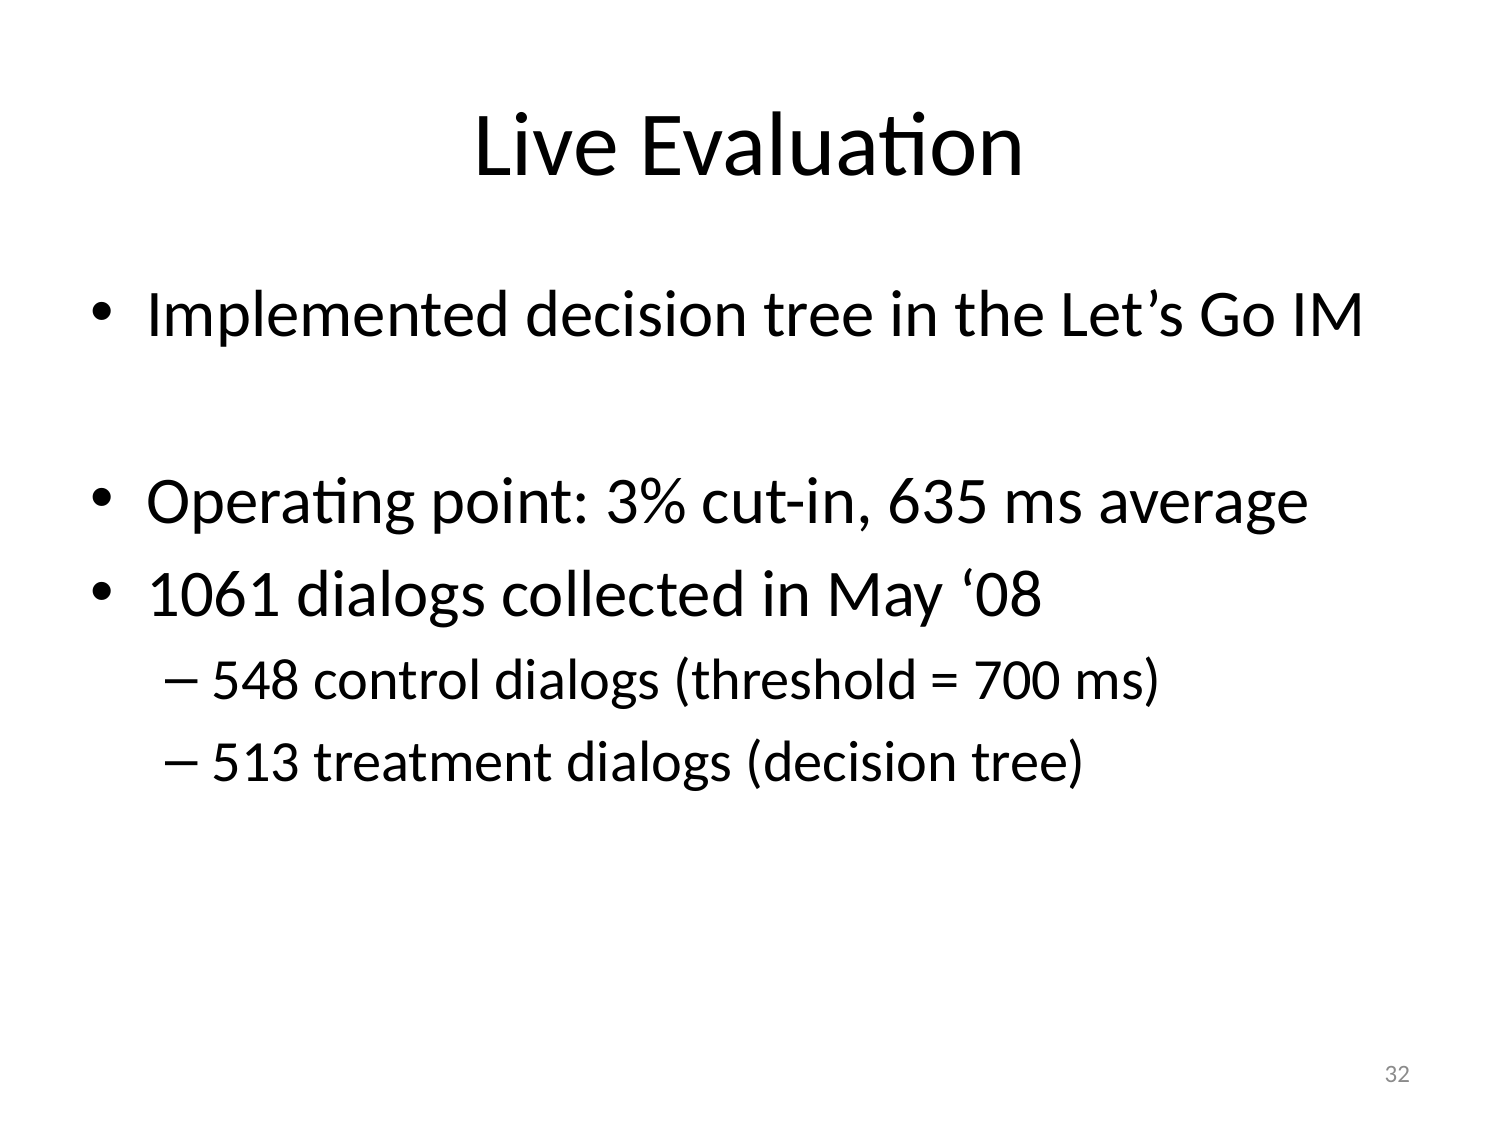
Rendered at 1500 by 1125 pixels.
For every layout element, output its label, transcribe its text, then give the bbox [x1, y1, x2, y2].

slide_number 32 [1074, 1042, 1425, 1103]
title Live Evaluation [75, 45, 1425, 233]
list Implemented decision tree in the Let’s Go IM Operating point: 3% cut-in, 635 ms average 1061 dialogs collected in May ‘08 548 control dialogs (threshold = 700 ms) 513 treatment dialogs (decision tree) [75, 262, 1425, 1005]
